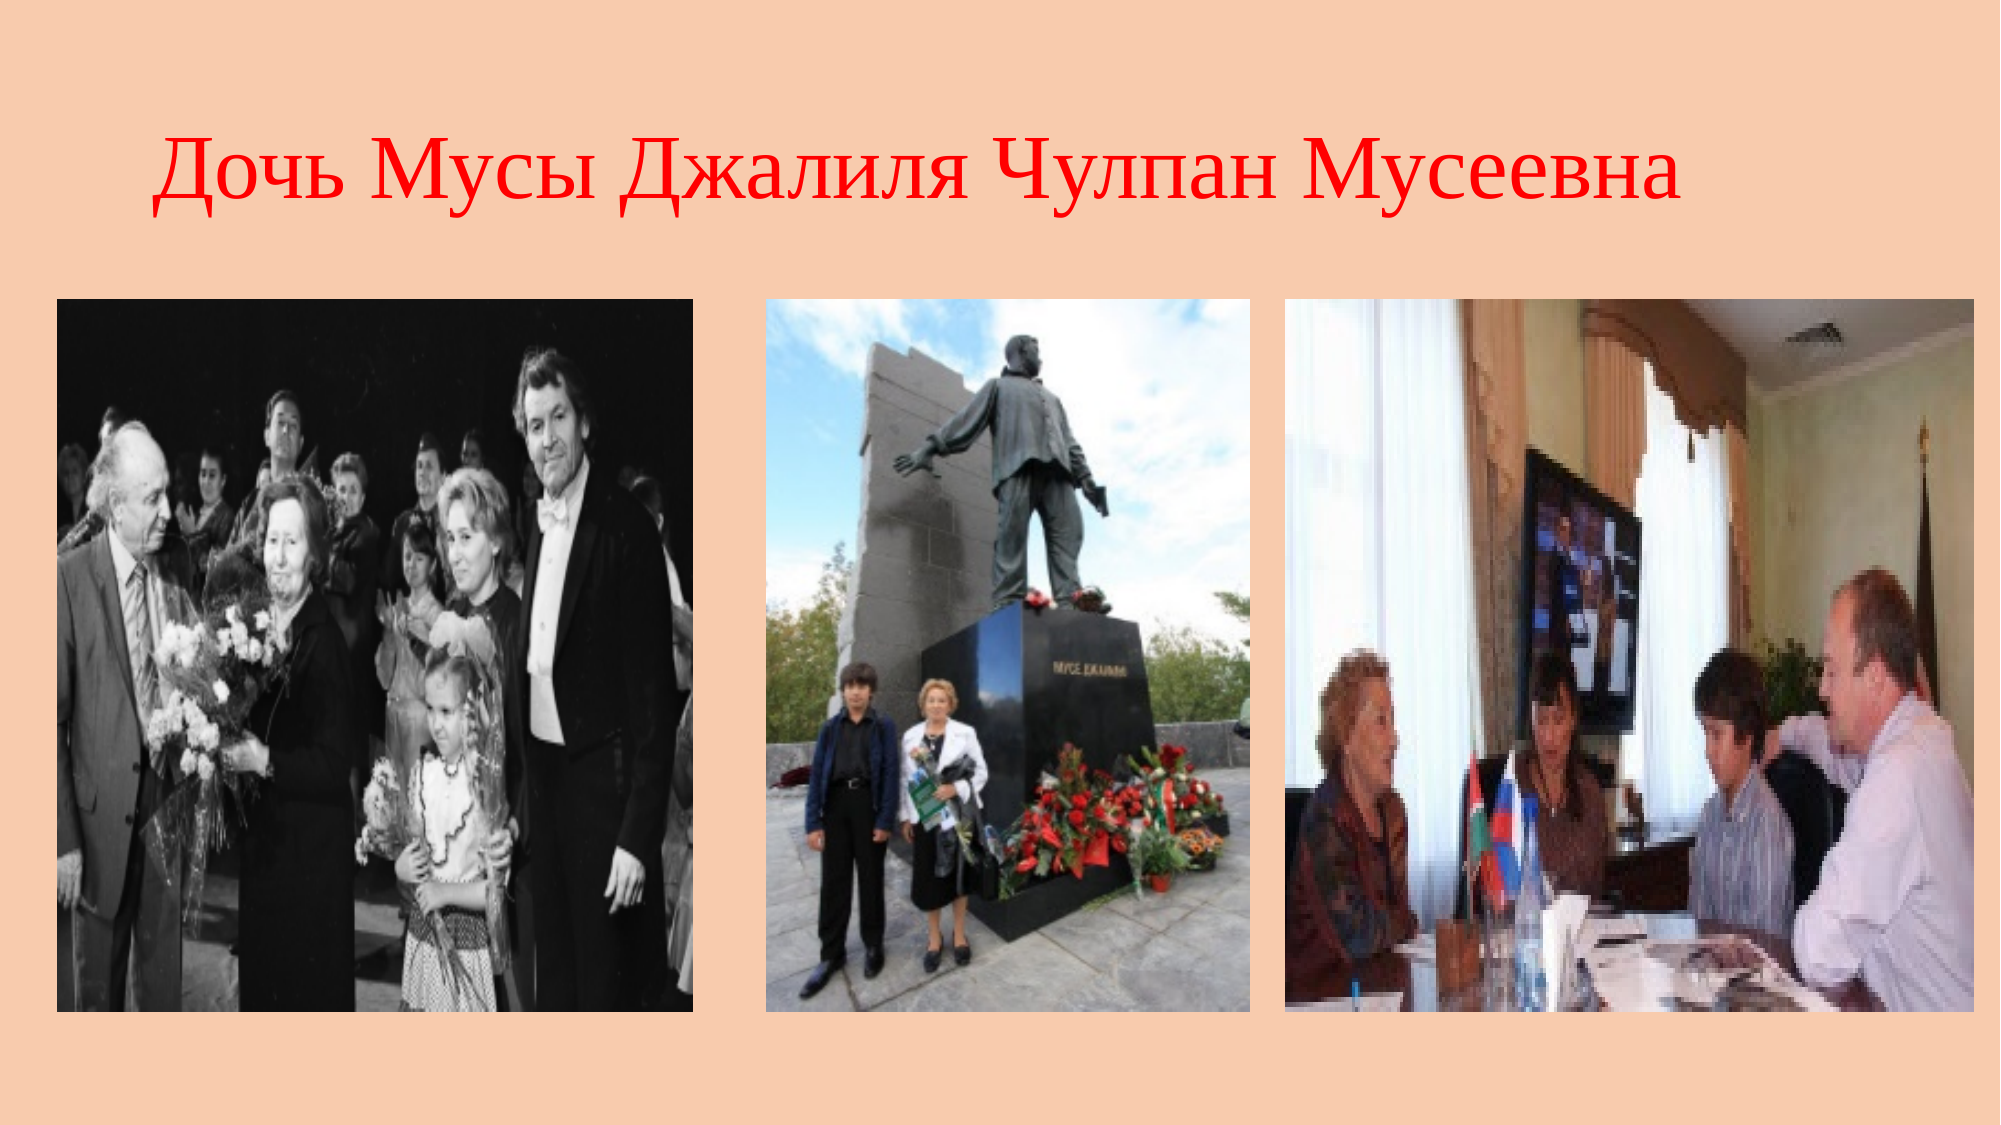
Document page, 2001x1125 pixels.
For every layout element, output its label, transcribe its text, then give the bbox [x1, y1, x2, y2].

picture [1285, 299, 1974, 1012]
title Дочь Мусы Джалиля Чулпан Мусеевна [137, 59, 1863, 278]
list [766, 299, 1250, 1012]
picture [57, 299, 693, 1012]
